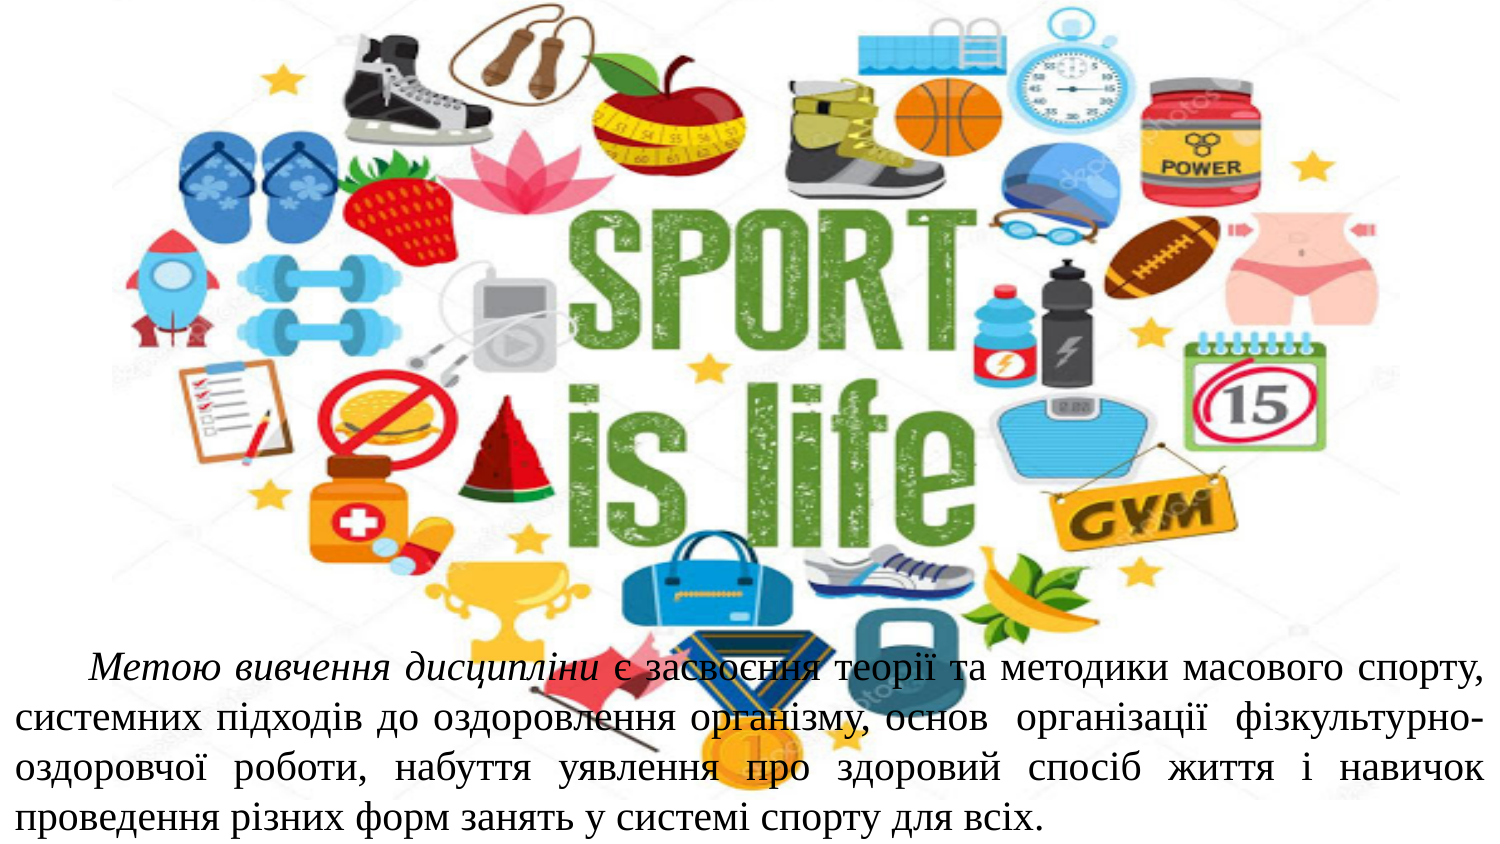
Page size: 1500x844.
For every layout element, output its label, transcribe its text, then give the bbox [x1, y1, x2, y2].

text_box Метою вивчення дисципліни є засвоєння теорії та методики масового спорту, системних підходів до оздоровлення організму, основ організації фізкультурно-оздоровчої роботи, набуття уявлення про здоровий спосіб життя і навичок проведення різних форм занять у системі спорту для всіх. [0, 631, 1500, 844]
picture [111, 0, 1400, 801]
